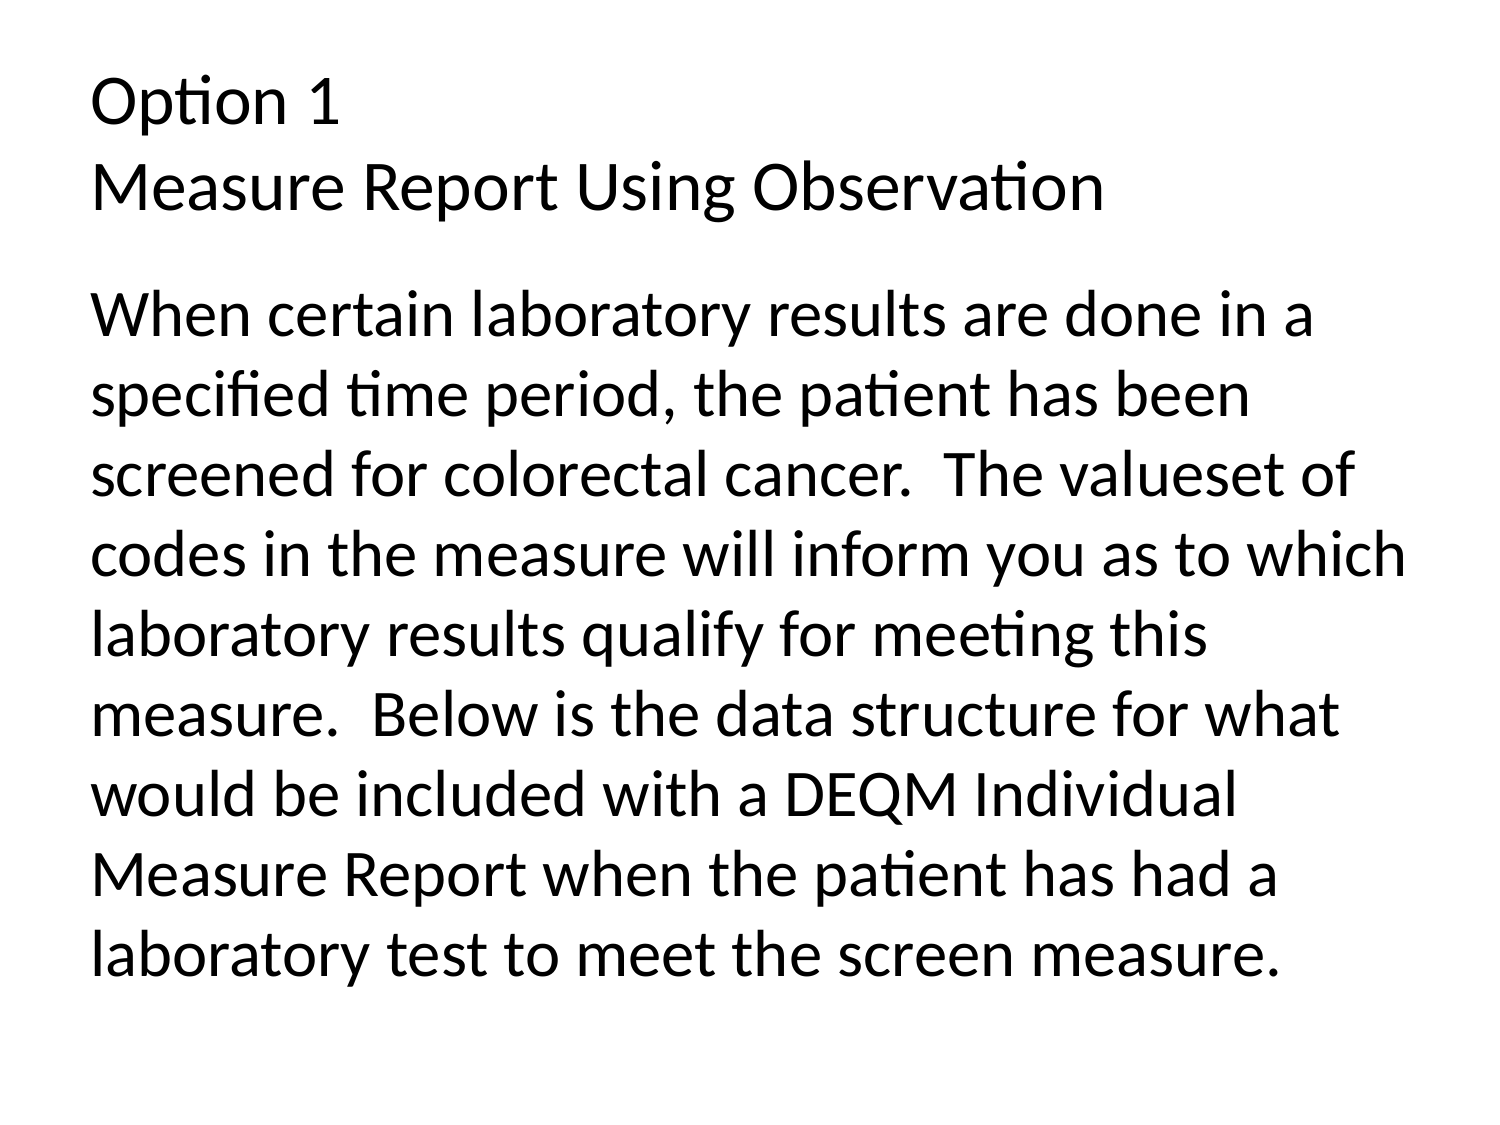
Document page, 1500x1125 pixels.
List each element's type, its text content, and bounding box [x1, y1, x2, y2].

list When certain laboratory results are done in a specified time period, the patient has been screened for colorectal cancer. The valueset of codes in the measure will inform you as to which laboratory results qualify for meeting this measure. Below is the data structure for what would be included with a DEQM Individual Measure Report when the patient has had a laboratory test to meet the screen measure. [75, 262, 1425, 1005]
title Option 1 Measure Report Using Observation [75, 45, 1425, 233]
